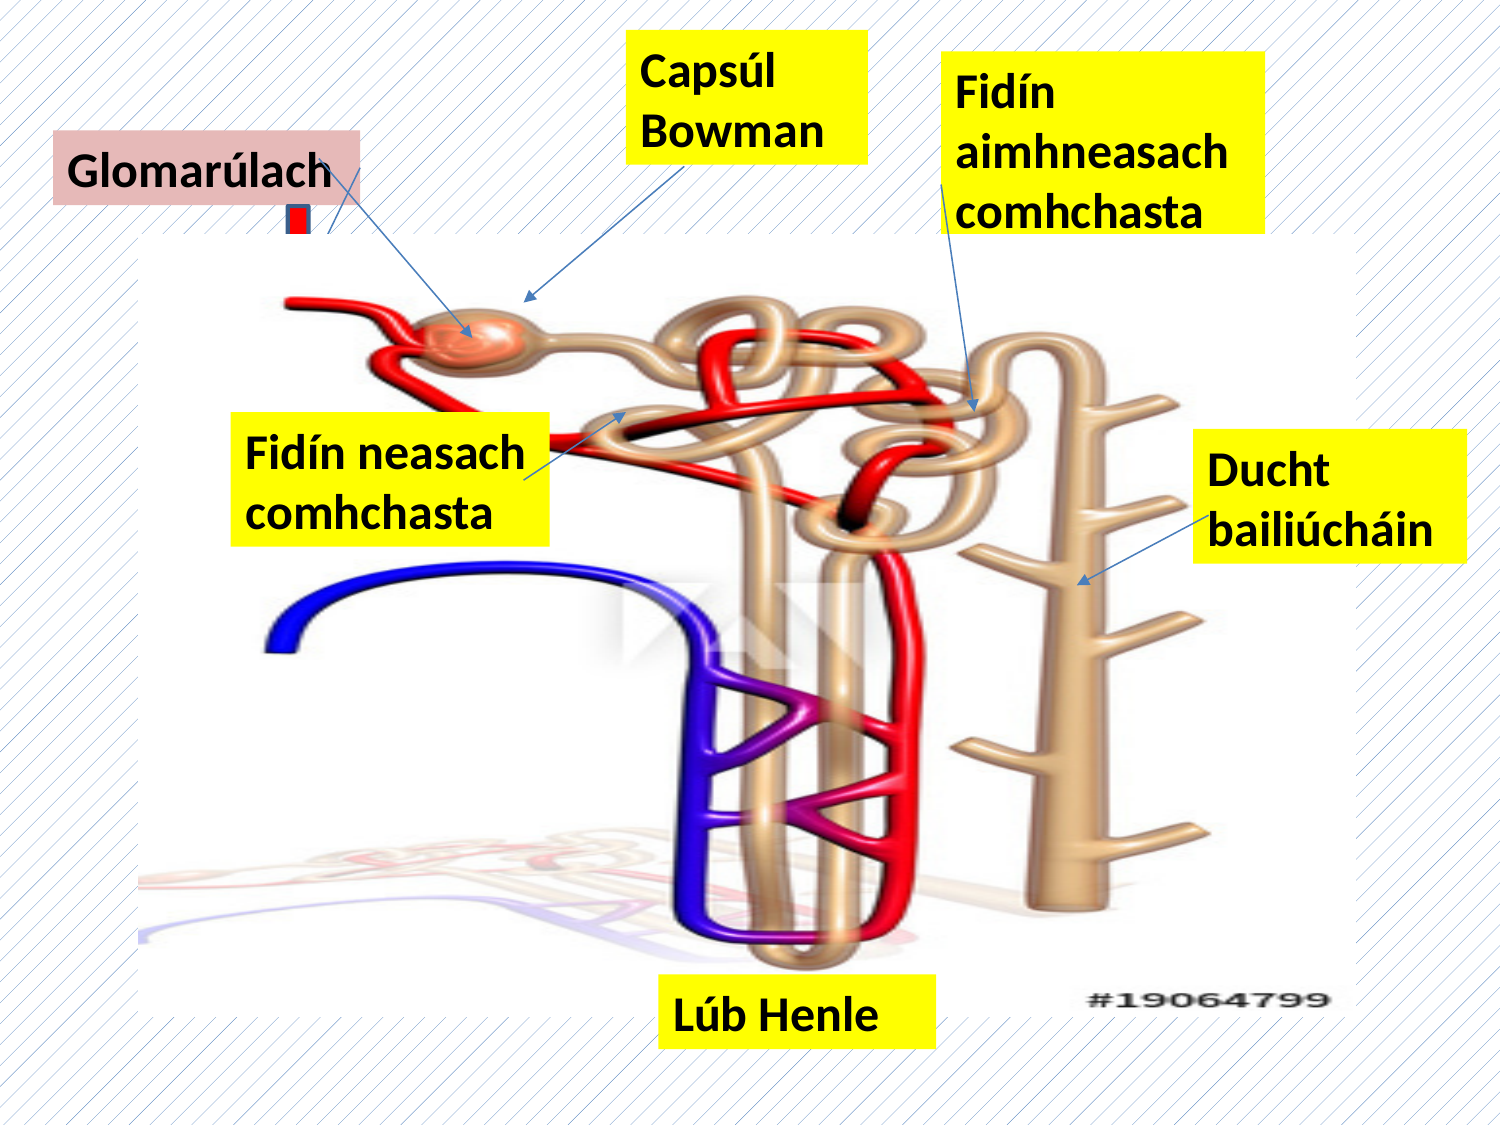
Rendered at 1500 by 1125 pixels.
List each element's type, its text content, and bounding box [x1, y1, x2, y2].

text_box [940, 184, 975, 413]
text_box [523, 166, 685, 303]
text_box Capsúl Bowman [625, 29, 868, 165]
picture [138, 234, 1356, 1017]
text_box Glomarúlach [53, 130, 361, 206]
text_box Fidín aimhneasach comhchasta [941, 51, 1266, 233]
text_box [277, 167, 313, 233]
text_box Lúb Henle [658, 1025, 937, 1050]
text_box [318, 158, 473, 339]
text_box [1076, 514, 1209, 586]
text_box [523, 411, 627, 481]
text_box Ducht bailiúcháin [1360, 428, 1468, 564]
